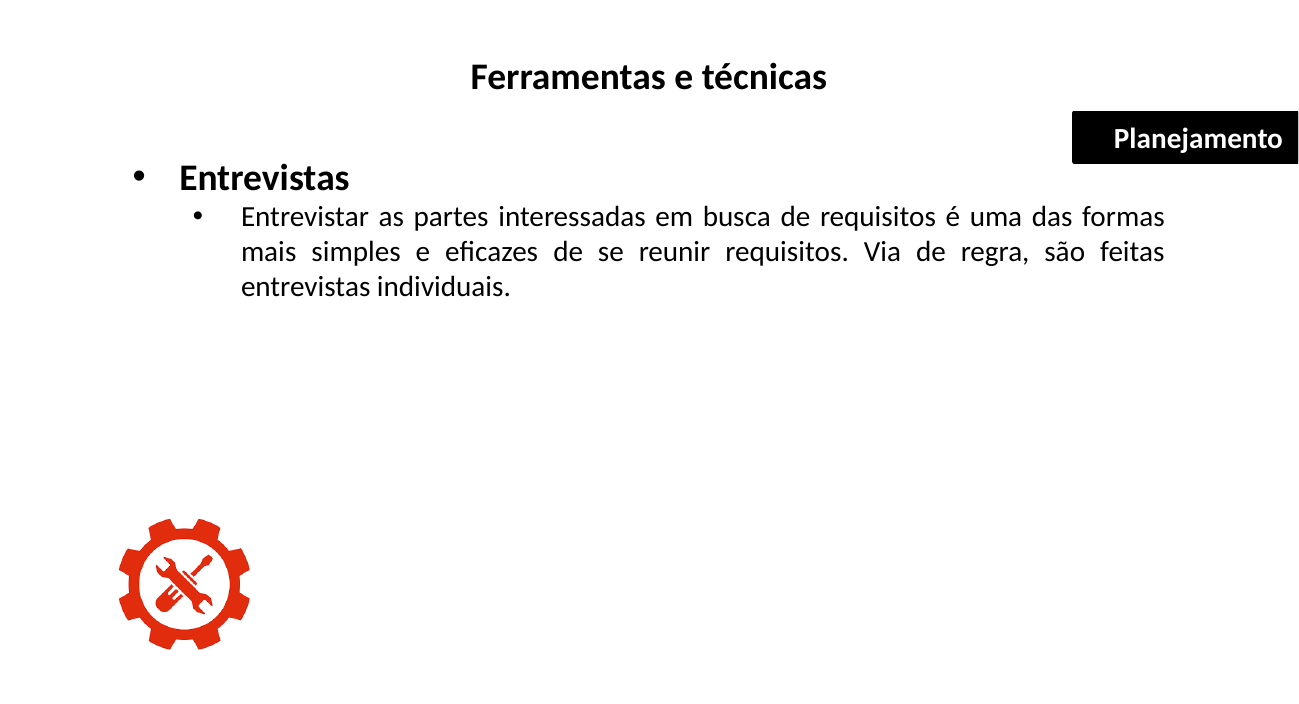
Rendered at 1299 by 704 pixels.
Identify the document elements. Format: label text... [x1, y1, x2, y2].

text_box Planejamento [1074, 112, 1299, 162]
picture [117, 517, 251, 651]
text_box Entrevistas Entrevistar as partes interessadas em busca de requisitos é uma das formas mais simples e eficazes de se reunir requisitos. Via de regra, são feitas entrevistas individuais. [117, 145, 1181, 312]
text_box Ferramentas e técnicas [0, 44, 1299, 106]
